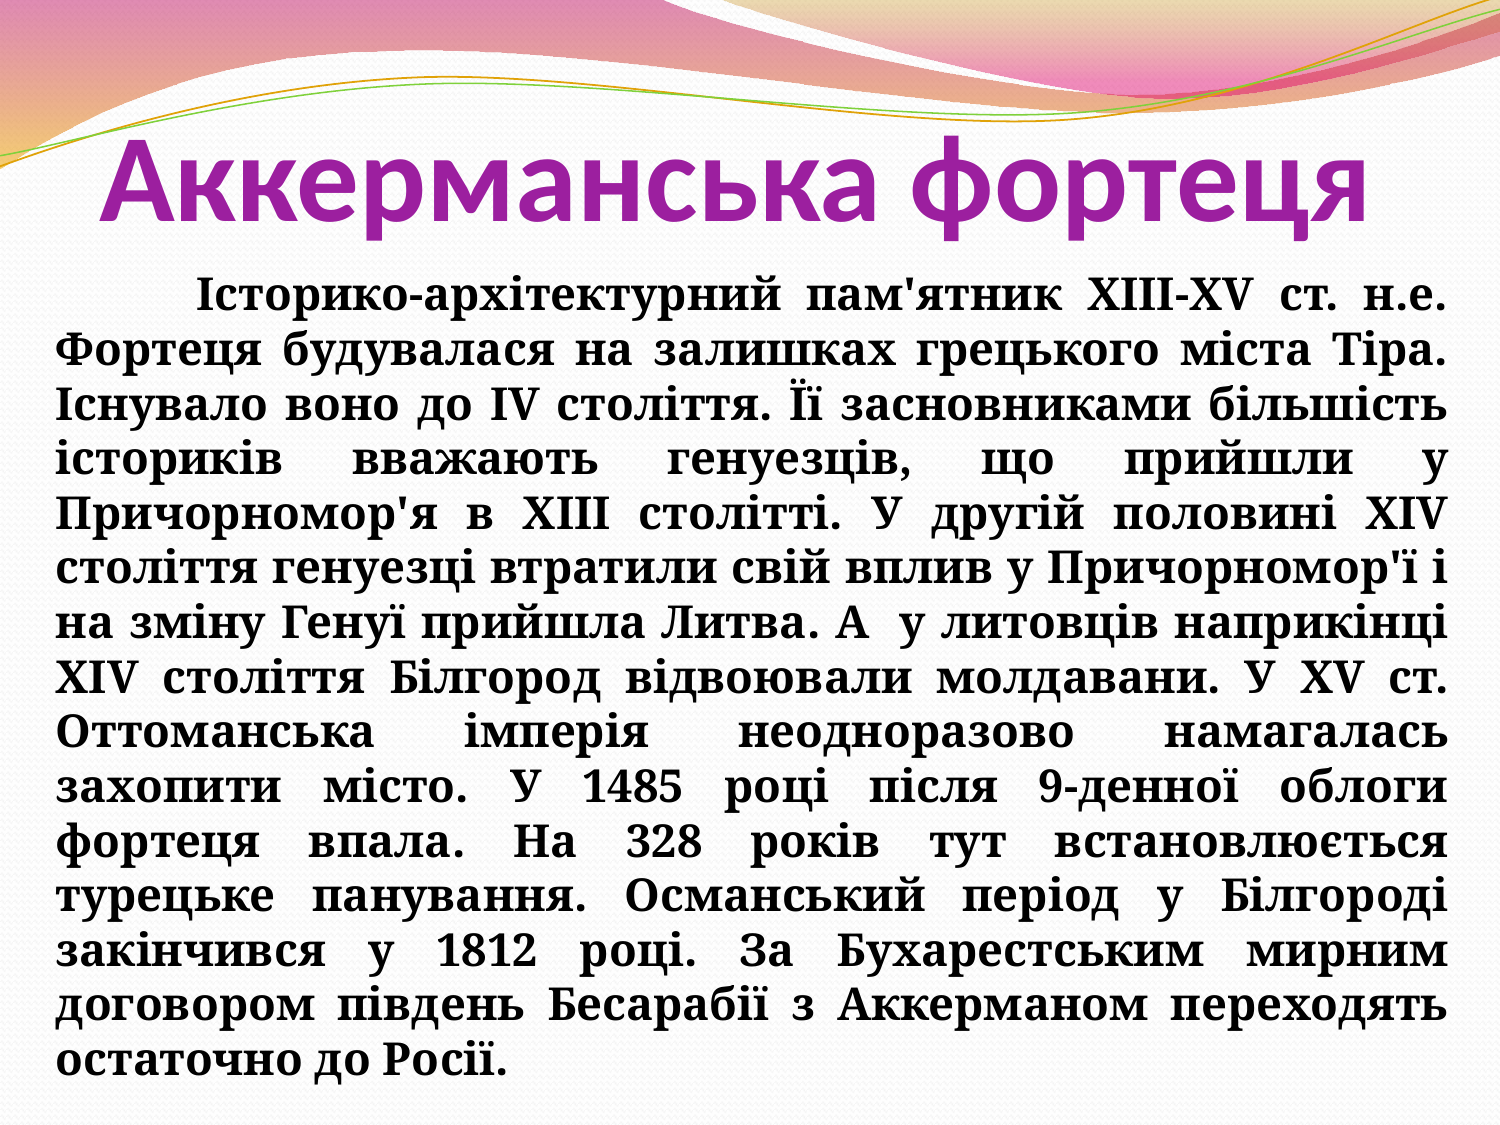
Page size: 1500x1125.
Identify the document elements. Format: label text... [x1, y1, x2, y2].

title Аккерманська фортеця [75, 82, 1425, 247]
list Історико-архітектурний пам'ятник XIII-XV ст. н.е. Фортеця будувалася на залишках грецького міста Тіра. Існувало воно до IV століття. Її засновниками більшість істориків вважають генуезців, що прийшли у Причорномор'я в ХІІІ столітті. У другій половині XIV століття генуезці втратили свій вплив у Причорномор'ї і на зміну Генуї прийшла Литва. А у литовців наприкінці XIV століття Білгород відвоювали молдавани. У XV ст. Оттоманська імперія неодноразово намагалась захопити місто. У 1485 році після 9-денної облоги фортеця впала. На 328 років тут встановлюється турецьке панування. Османський період у Білгороді закінчився у 1812 році. За Бухарестським мирним договором південь Бесарабії з Аккерманом переходять остаточно до Росії. [0, 257, 1465, 1102]
